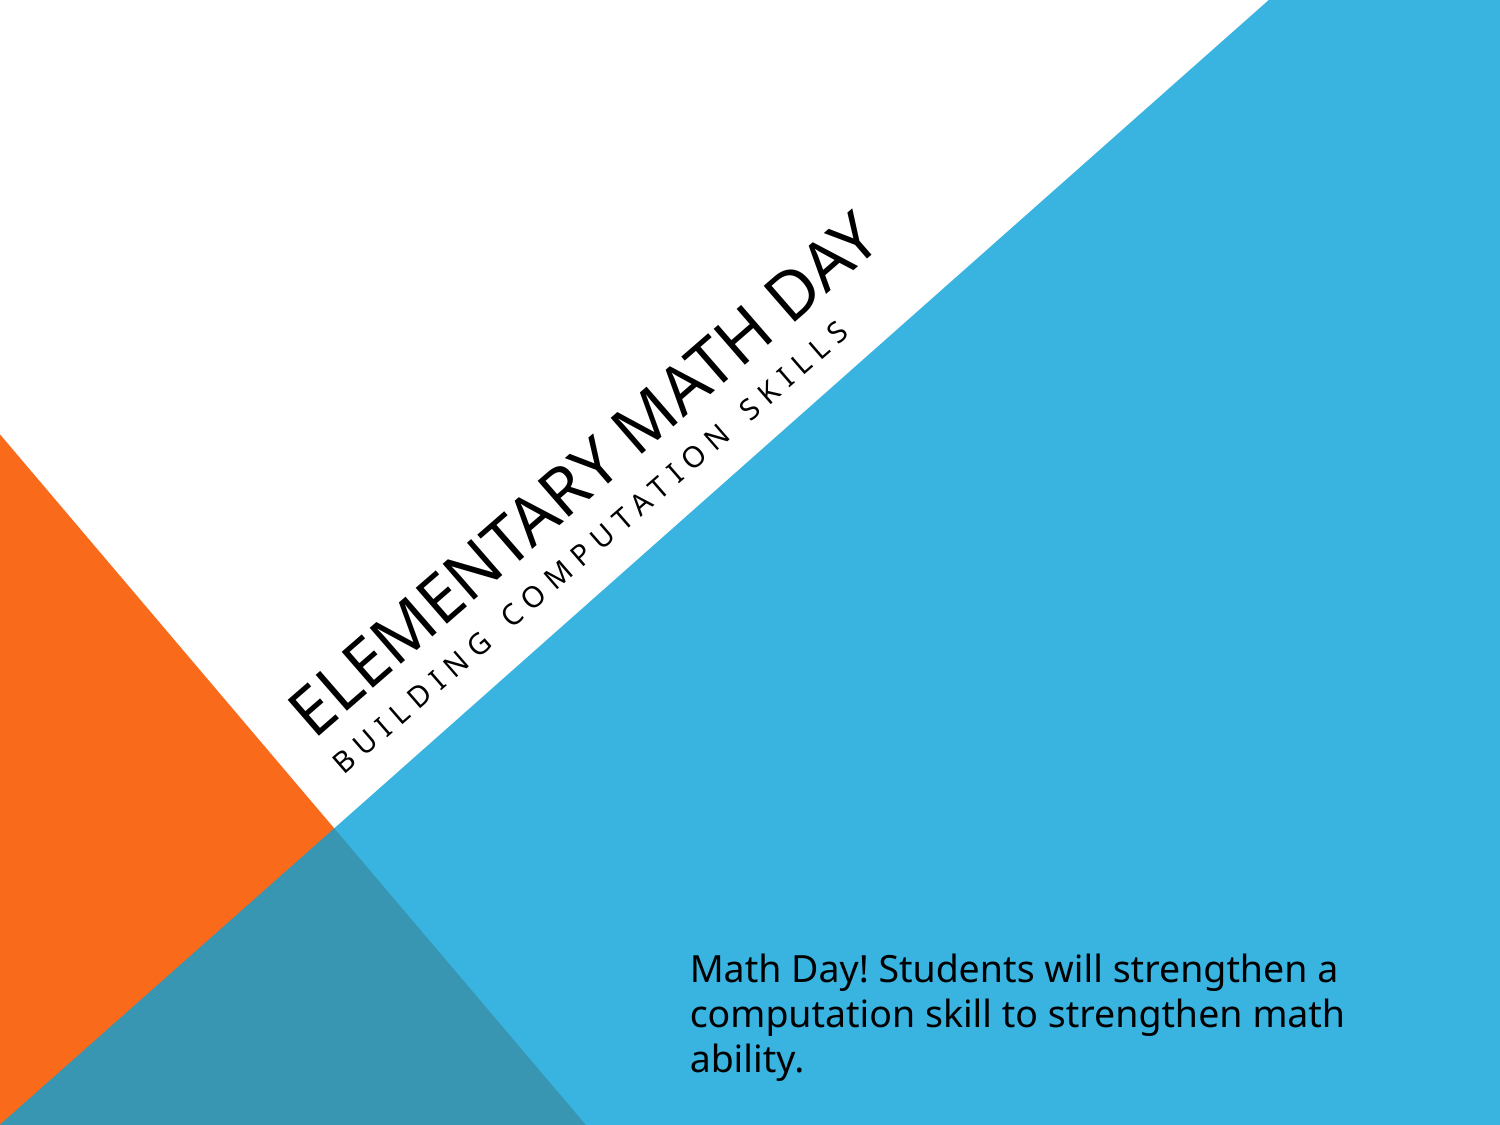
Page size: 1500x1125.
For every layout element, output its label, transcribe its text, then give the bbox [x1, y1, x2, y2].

subtitle Building computation skills [312, 61, 1154, 804]
text_box Math Day! Students will strengthen a computation skill to strengthen math ability. [674, 937, 1425, 1088]
title Elementary Math Day [182, 4, 1012, 761]
